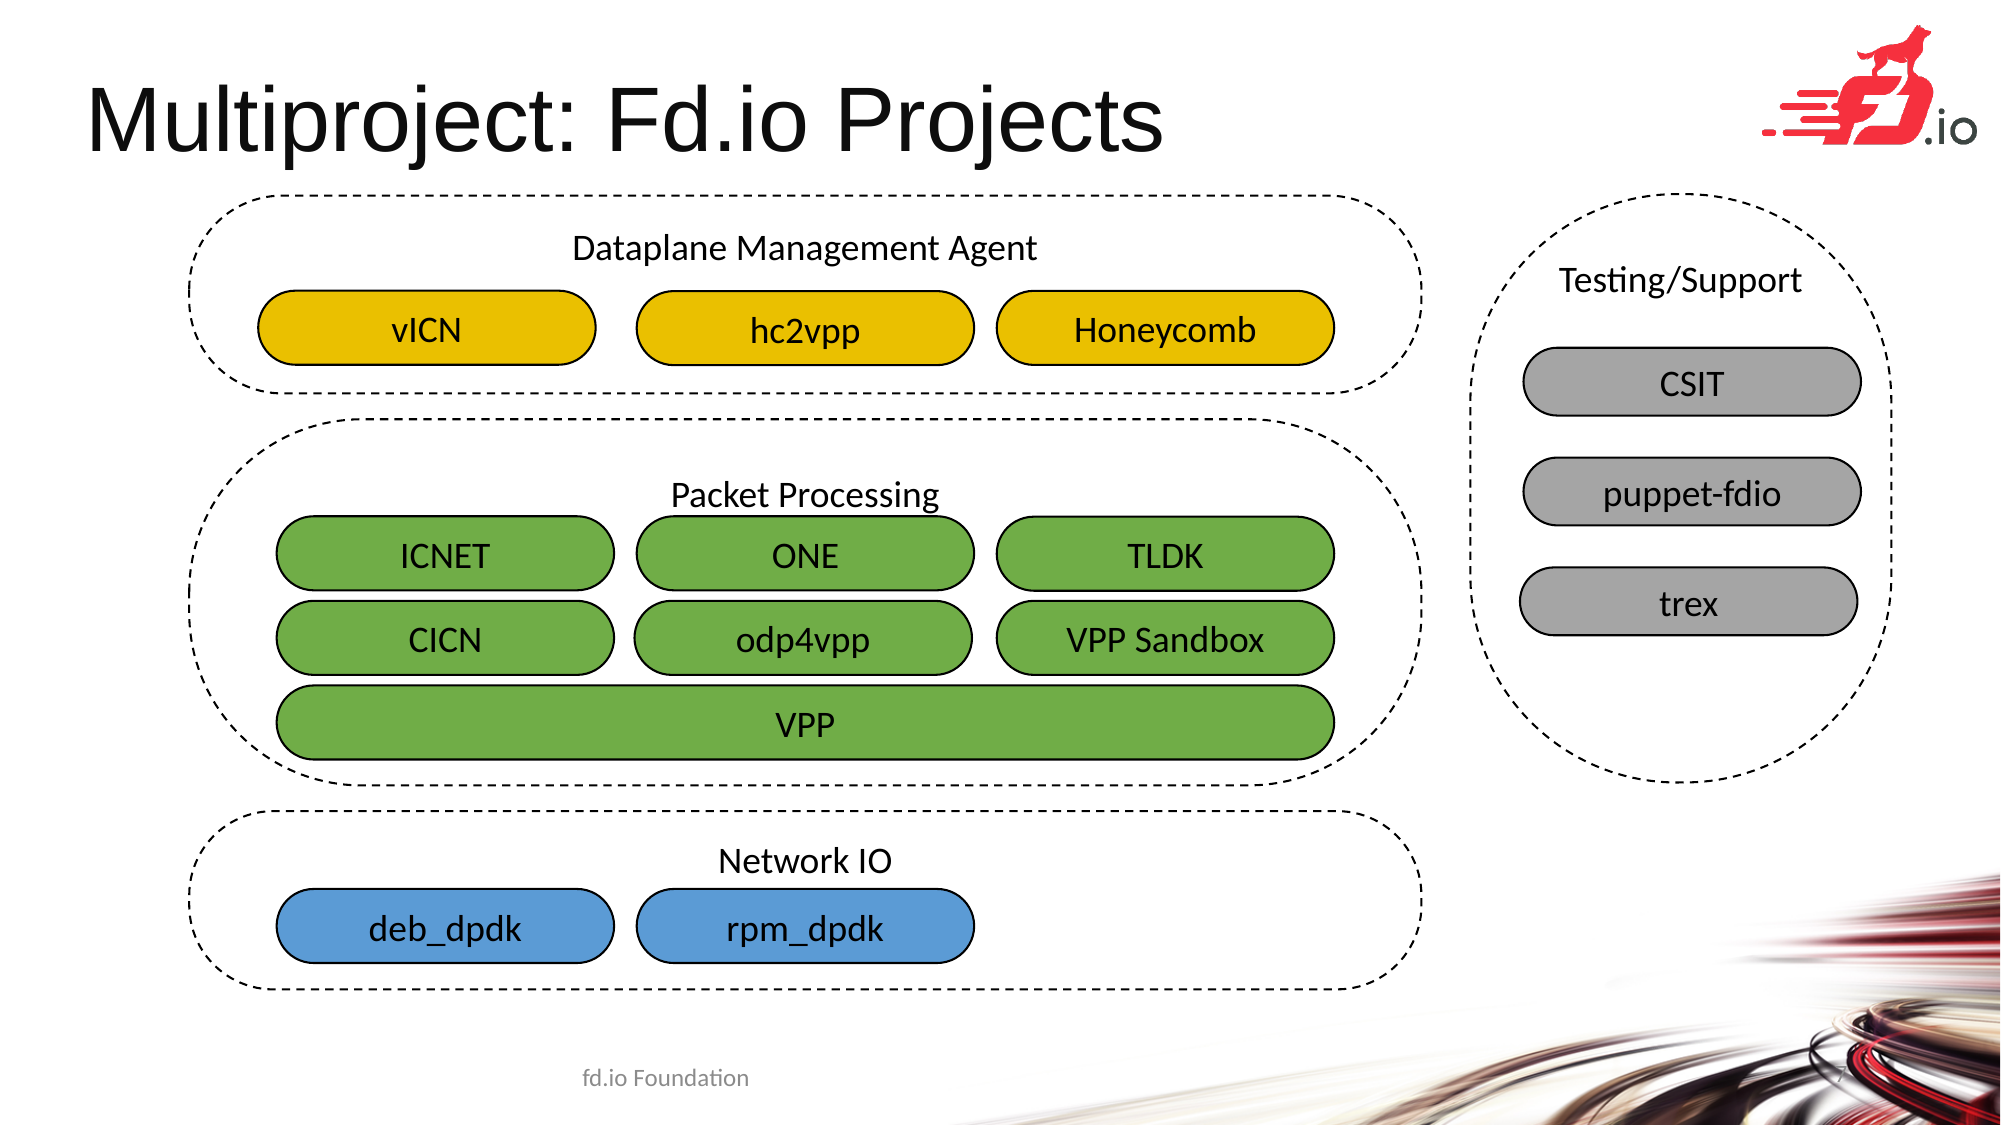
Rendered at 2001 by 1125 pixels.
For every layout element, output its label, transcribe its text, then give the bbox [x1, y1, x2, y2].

text_box Dataplane Management Agent [188, 194, 1423, 395]
text_box Testing/Support [1469, 193, 1893, 784]
slide_number 7 [1764, 1042, 1863, 1103]
footer fd.io Foundation [281, 1046, 1051, 1107]
text_box Network IO [188, 810, 1423, 991]
text_box Packet Processing [188, 418, 1423, 787]
picture [0, 0, 2001, 1125]
text_box vICN [257, 289, 597, 366]
title Multiproject: Fd.io Projects [70, 27, 1917, 216]
